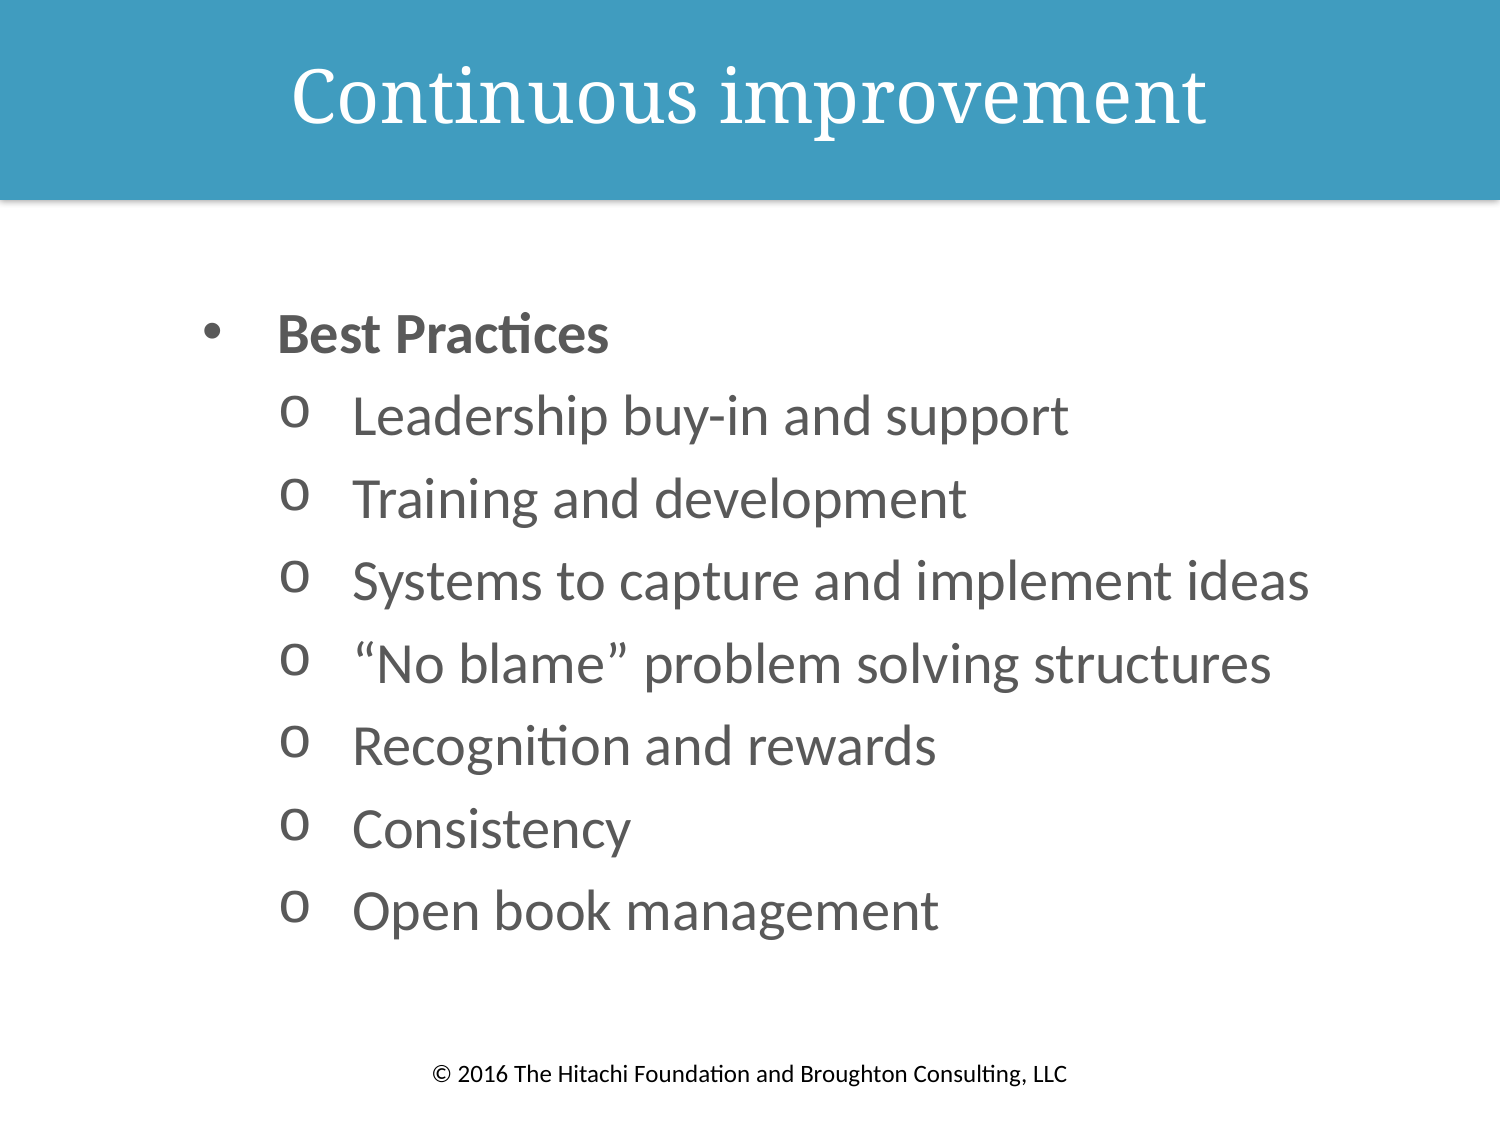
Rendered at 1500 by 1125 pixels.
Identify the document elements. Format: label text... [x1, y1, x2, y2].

title Continuous improvement [112, 24, 1388, 163]
text_box Best Practices Leadership buy-in and support Training and development Systems to capture and implement ideas “No blame” problem solving structures Recognition and rewards Consistency Open book management [112, 287, 1388, 950]
